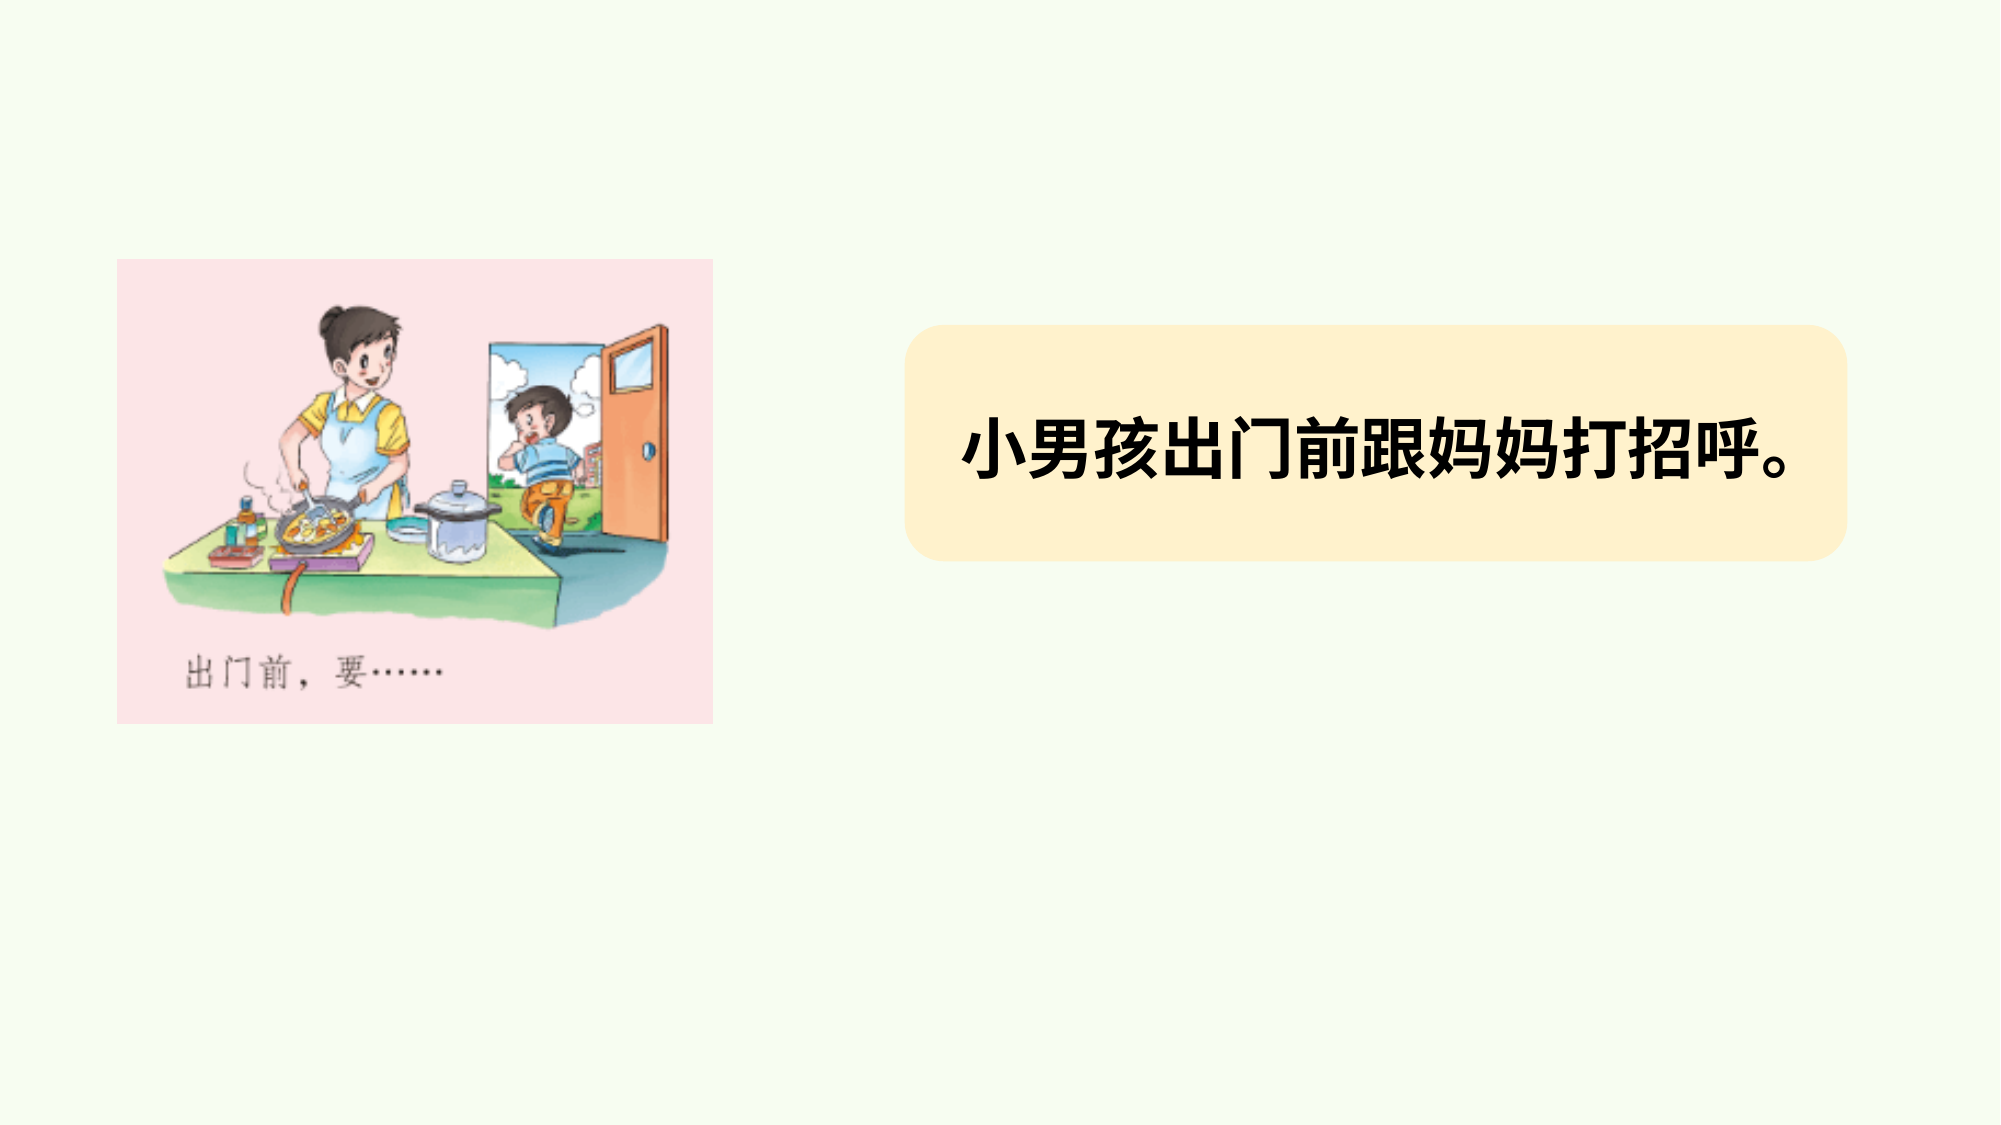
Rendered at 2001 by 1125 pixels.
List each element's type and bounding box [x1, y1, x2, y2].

picture [117, 259, 713, 724]
text_box [904, 324, 1848, 562]
